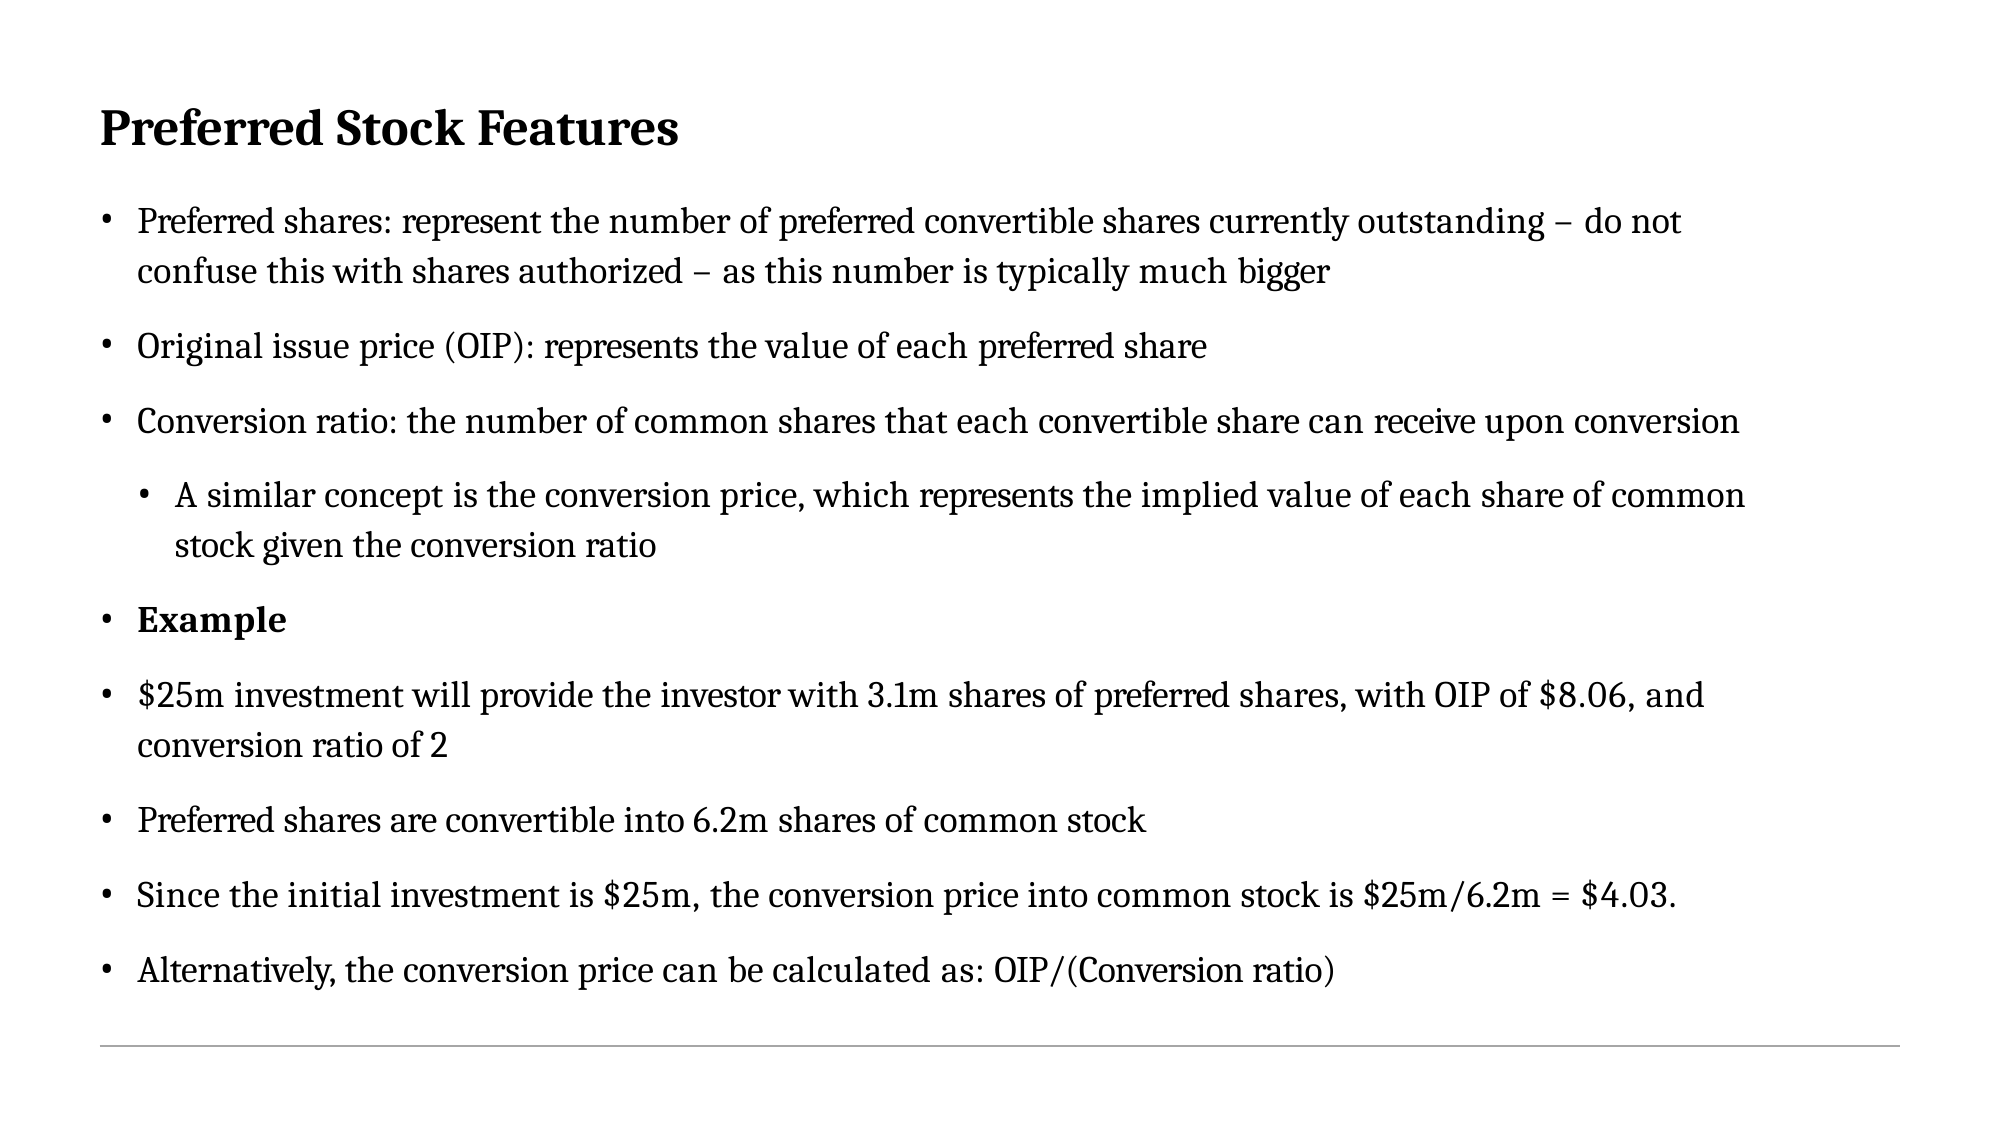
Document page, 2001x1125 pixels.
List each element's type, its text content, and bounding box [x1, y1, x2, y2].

text_box Preferred shares: represent the number of preferred convertible shares currently outstanding – do not confuse this with shares authorized – as this number is typically much bigger Original issue price (OIP): represents the value of each preferred share Conversion ratio: the number of common shares that each convertible share can receive upon conversion A similar concept is the conversion price, which represents the implied value of each share of common stock given the conversion ratio Example $25m investment will provide the investor with 3.1m shares of preferred shares, with OIP of $8.06, and conversion ratio of 2 Preferred shares are convertible into 6.2m shares of common stock Since the initial investment is $25m, the conversion price into common stock is $25m/6.2m = $4.03. Alternatively, the conversion price can be calculated as: OIP/(Conversion ratio) [97, 188, 1828, 991]
title Preferred Stock Features [97, 91, 706, 188]
